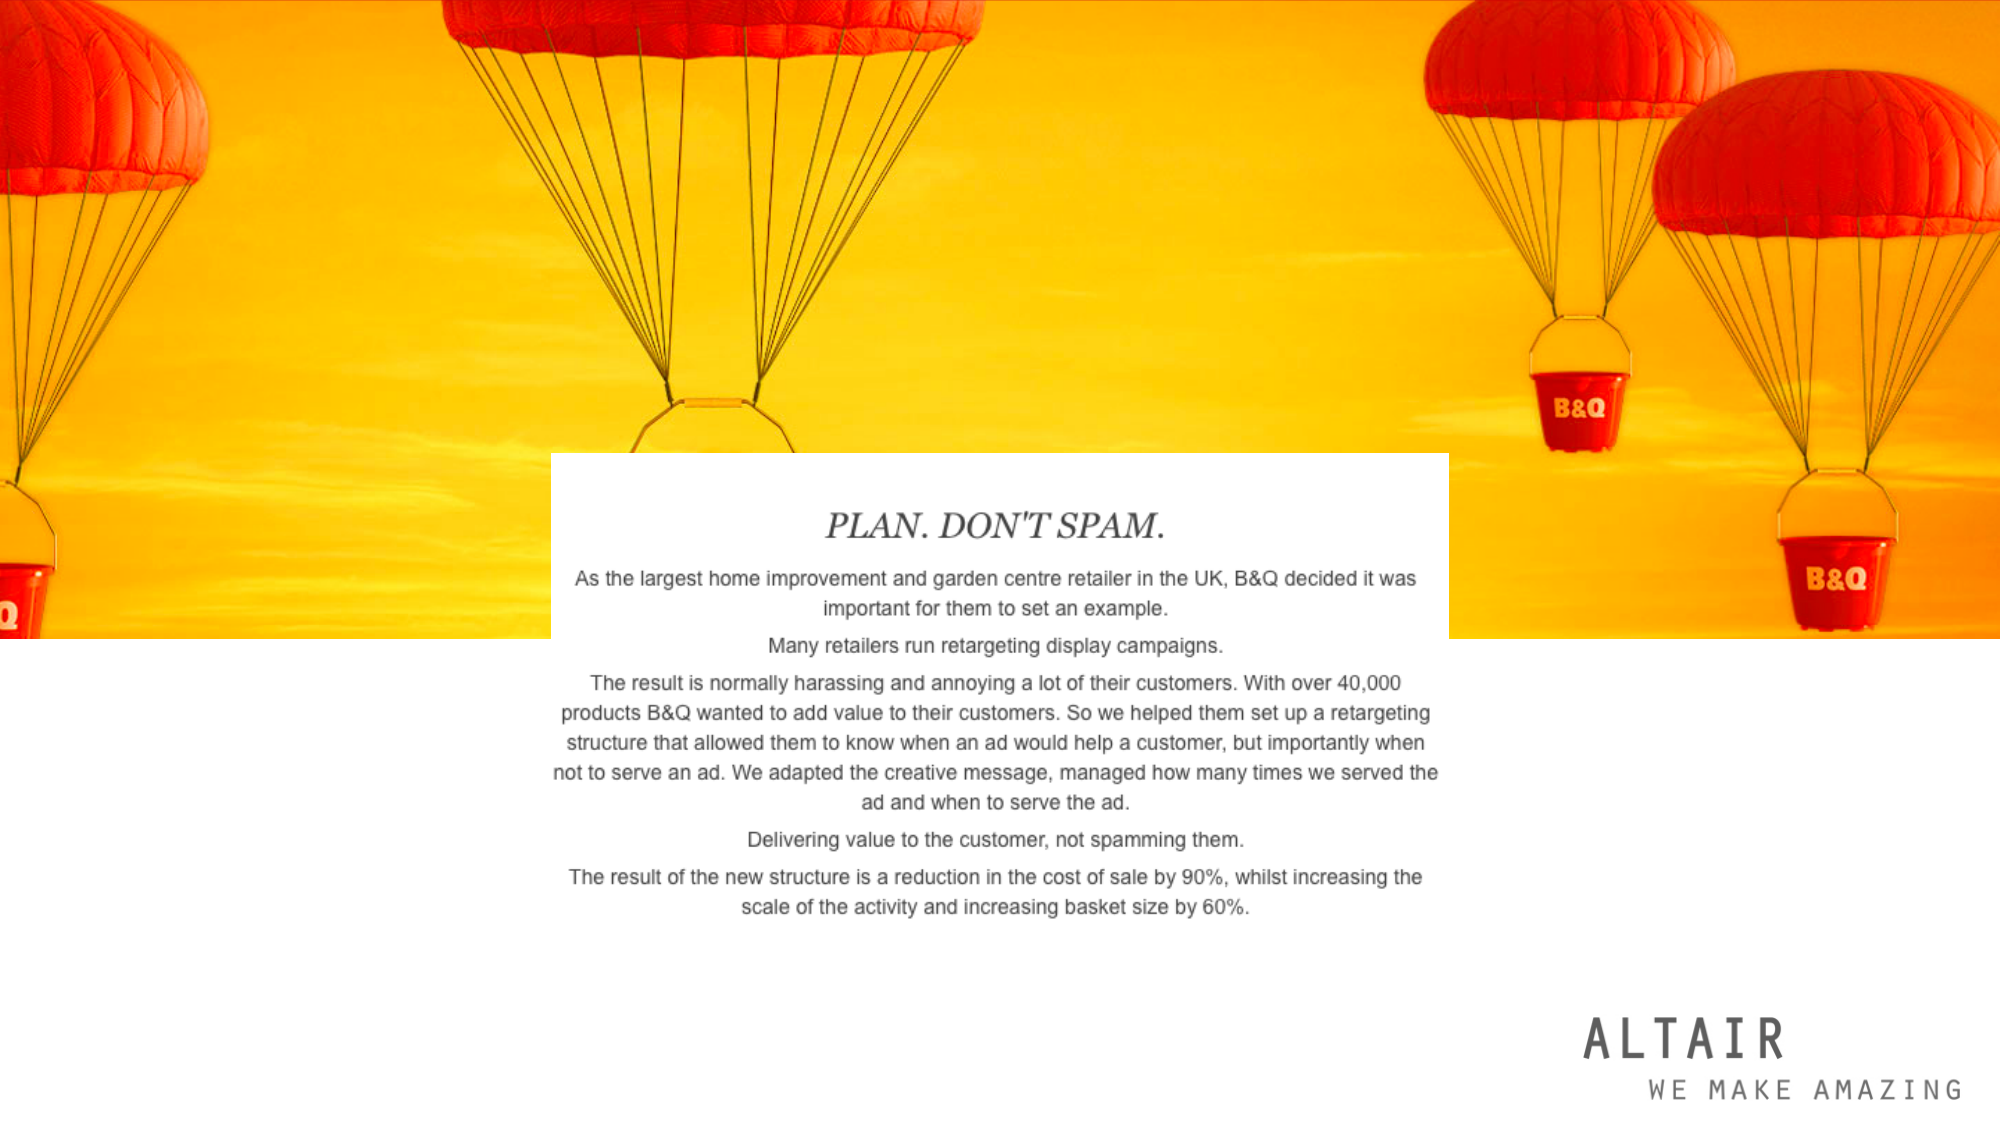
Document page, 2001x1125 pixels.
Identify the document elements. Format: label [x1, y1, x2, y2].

picture [0, 0, 2000, 959]
picture [1583, 1014, 1964, 1103]
